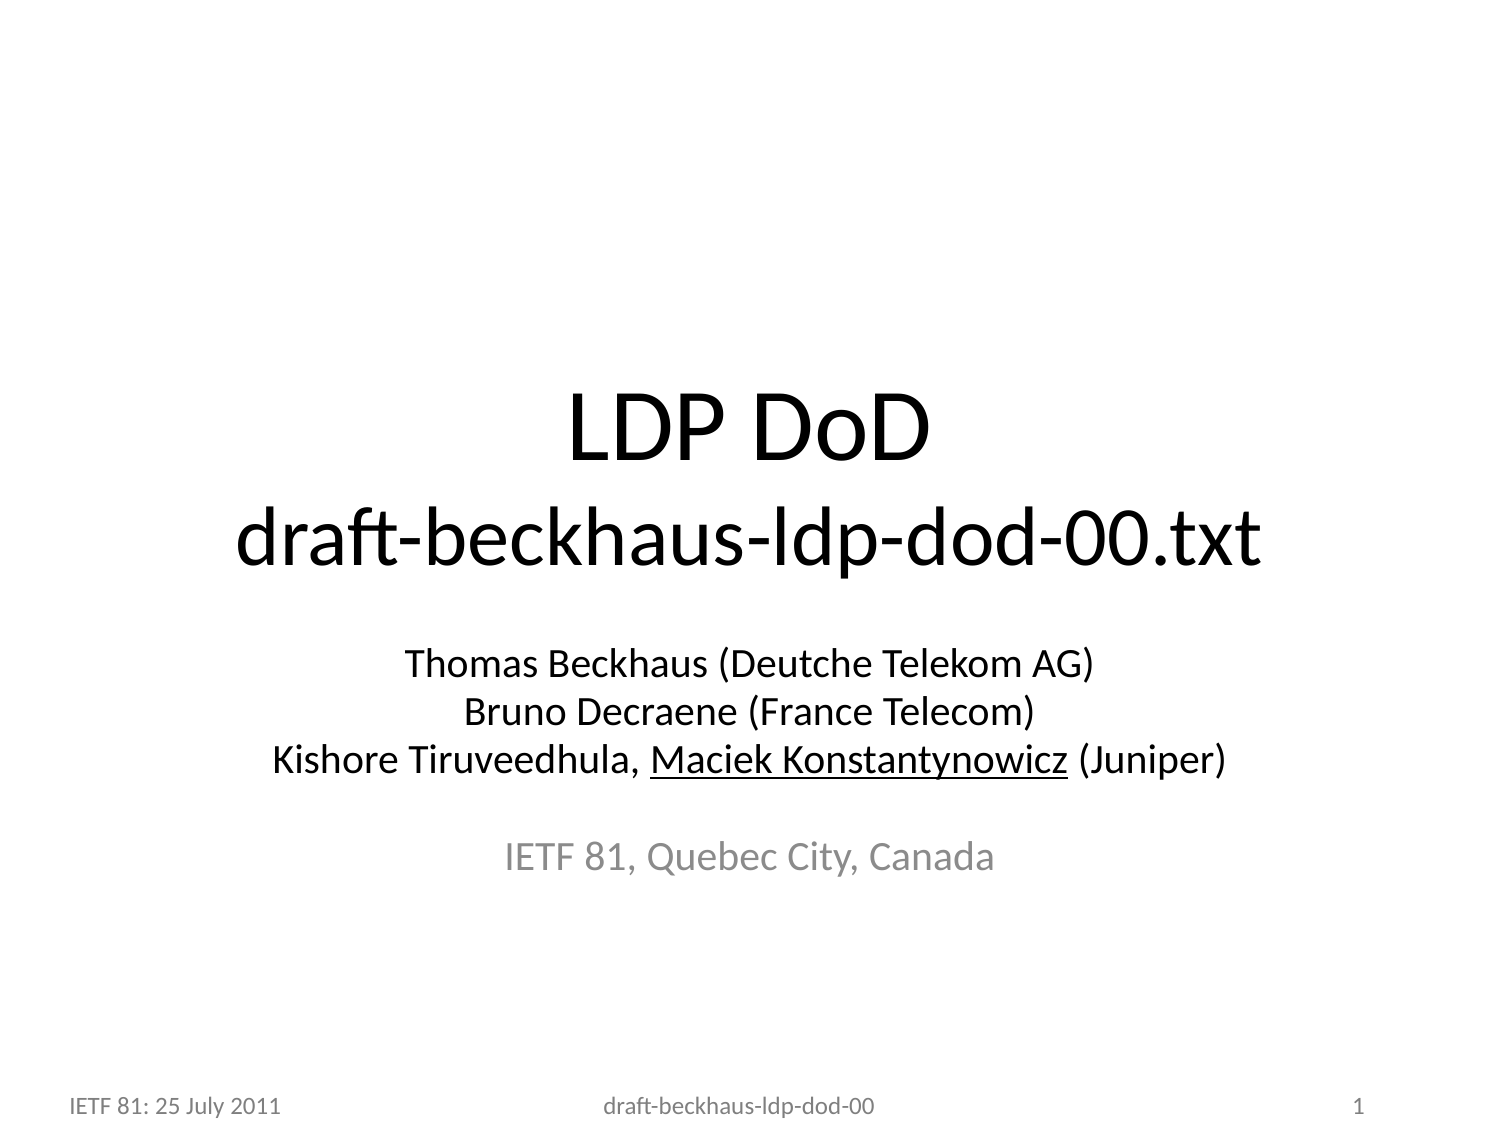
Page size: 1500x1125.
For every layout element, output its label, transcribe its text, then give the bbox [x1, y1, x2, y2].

subtitle Thomas Beckhaus (Deutche Telekom AG) Bruno Decraene (France Telecom) Kishore Tiruveedhula, Maciek Konstantynowicz (Juniper) IETF 81, Quebec City, Canada [225, 637, 1275, 925]
title LDP DoD draft-beckhaus-ldp-dod-00.txt [112, 349, 1388, 591]
